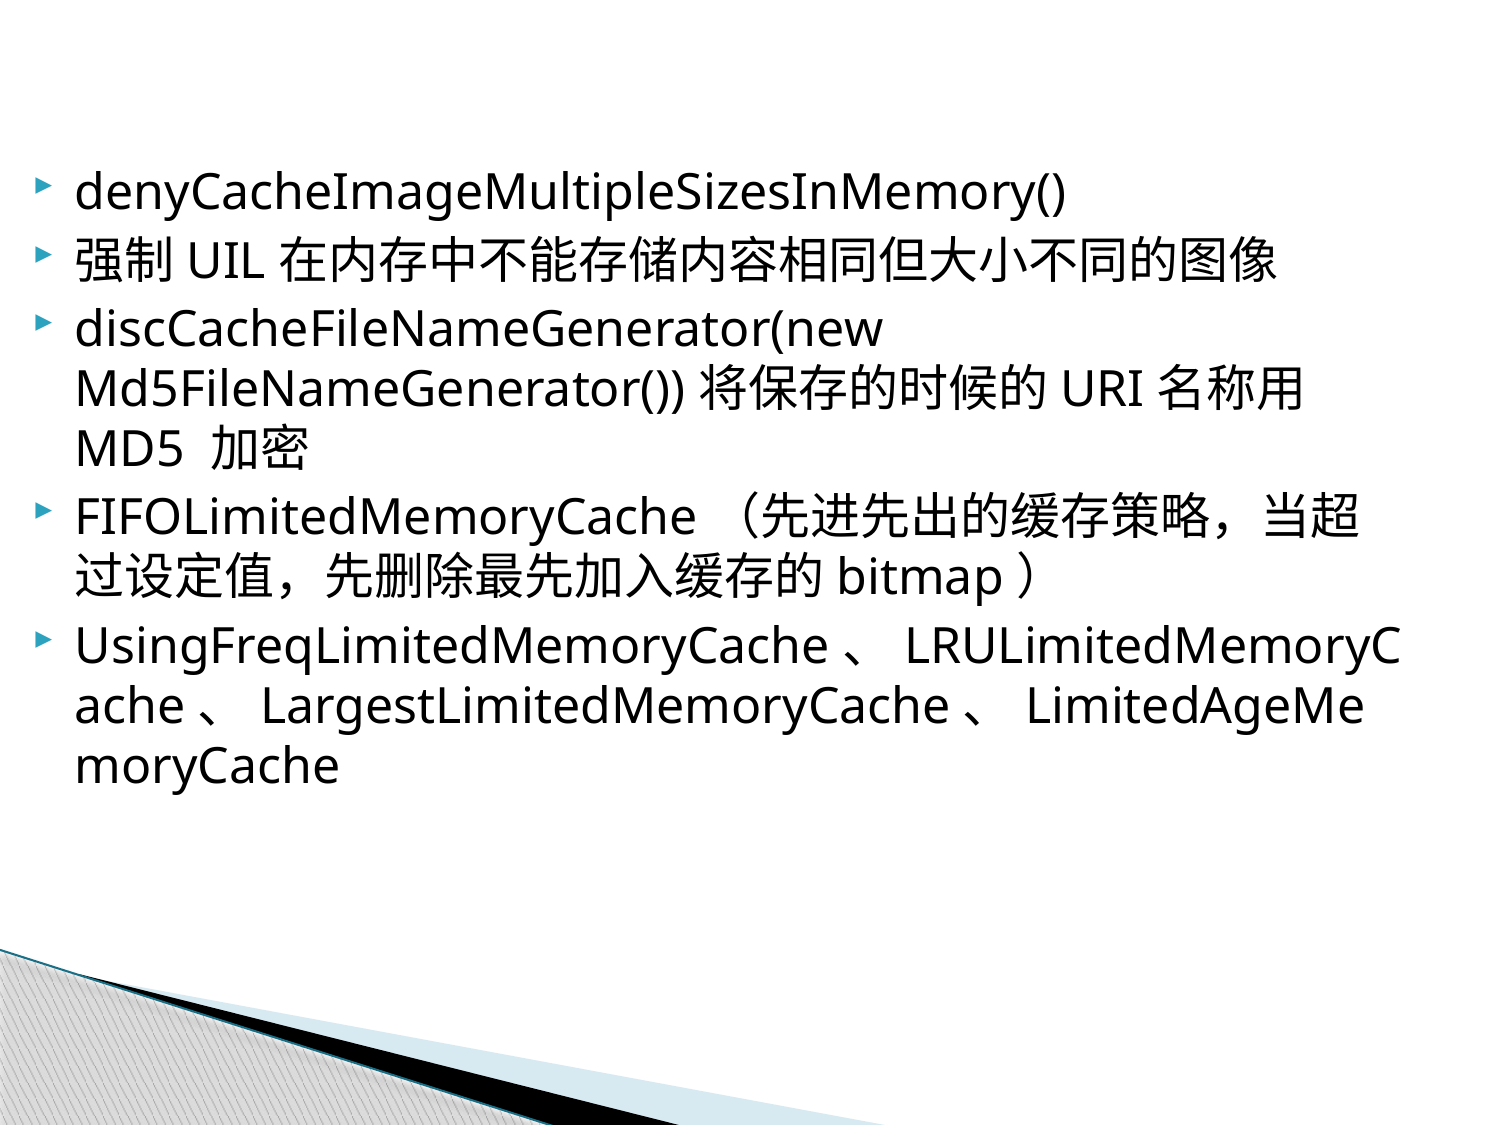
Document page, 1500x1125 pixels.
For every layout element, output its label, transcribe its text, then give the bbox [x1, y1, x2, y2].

list denyCacheImageMultipleSizesInMemory() 强制UIL在内存中不能存储内容相同但大小不同的图像 discCacheFileNameGenerator(new Md5FileNameGenerator())将保存的时候的URI名称用MD5 加密 FIFOLimitedMemoryCache（先进先出的缓存策略，当超过设定值，先删除最先加入缓存的bitmap） UsingFreqLimitedMemoryCache、LRULimitedMemoryCache、LargestLimitedMemoryCache、LimitedAgeMemoryCache [0, 152, 1425, 1001]
